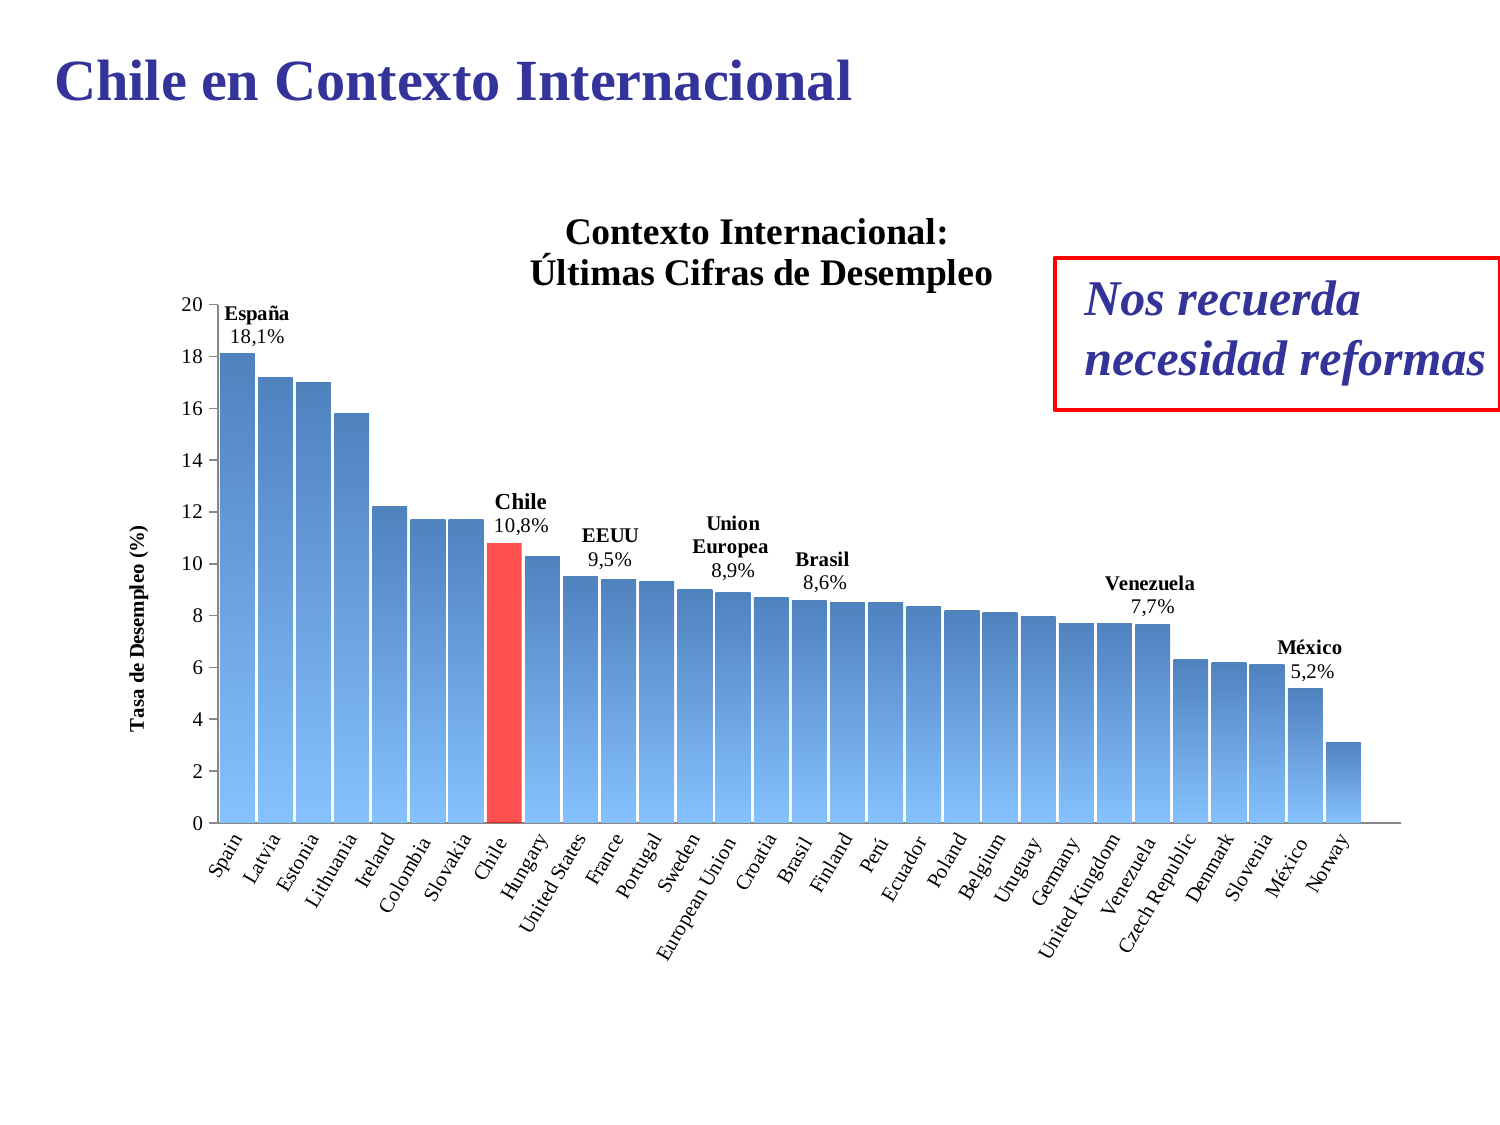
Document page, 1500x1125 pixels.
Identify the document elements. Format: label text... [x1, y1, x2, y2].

text_box Chile en Contexto Internacional [39, 35, 868, 120]
text_box [1433, 256, 1500, 412]
chart [93, 175, 1430, 1020]
